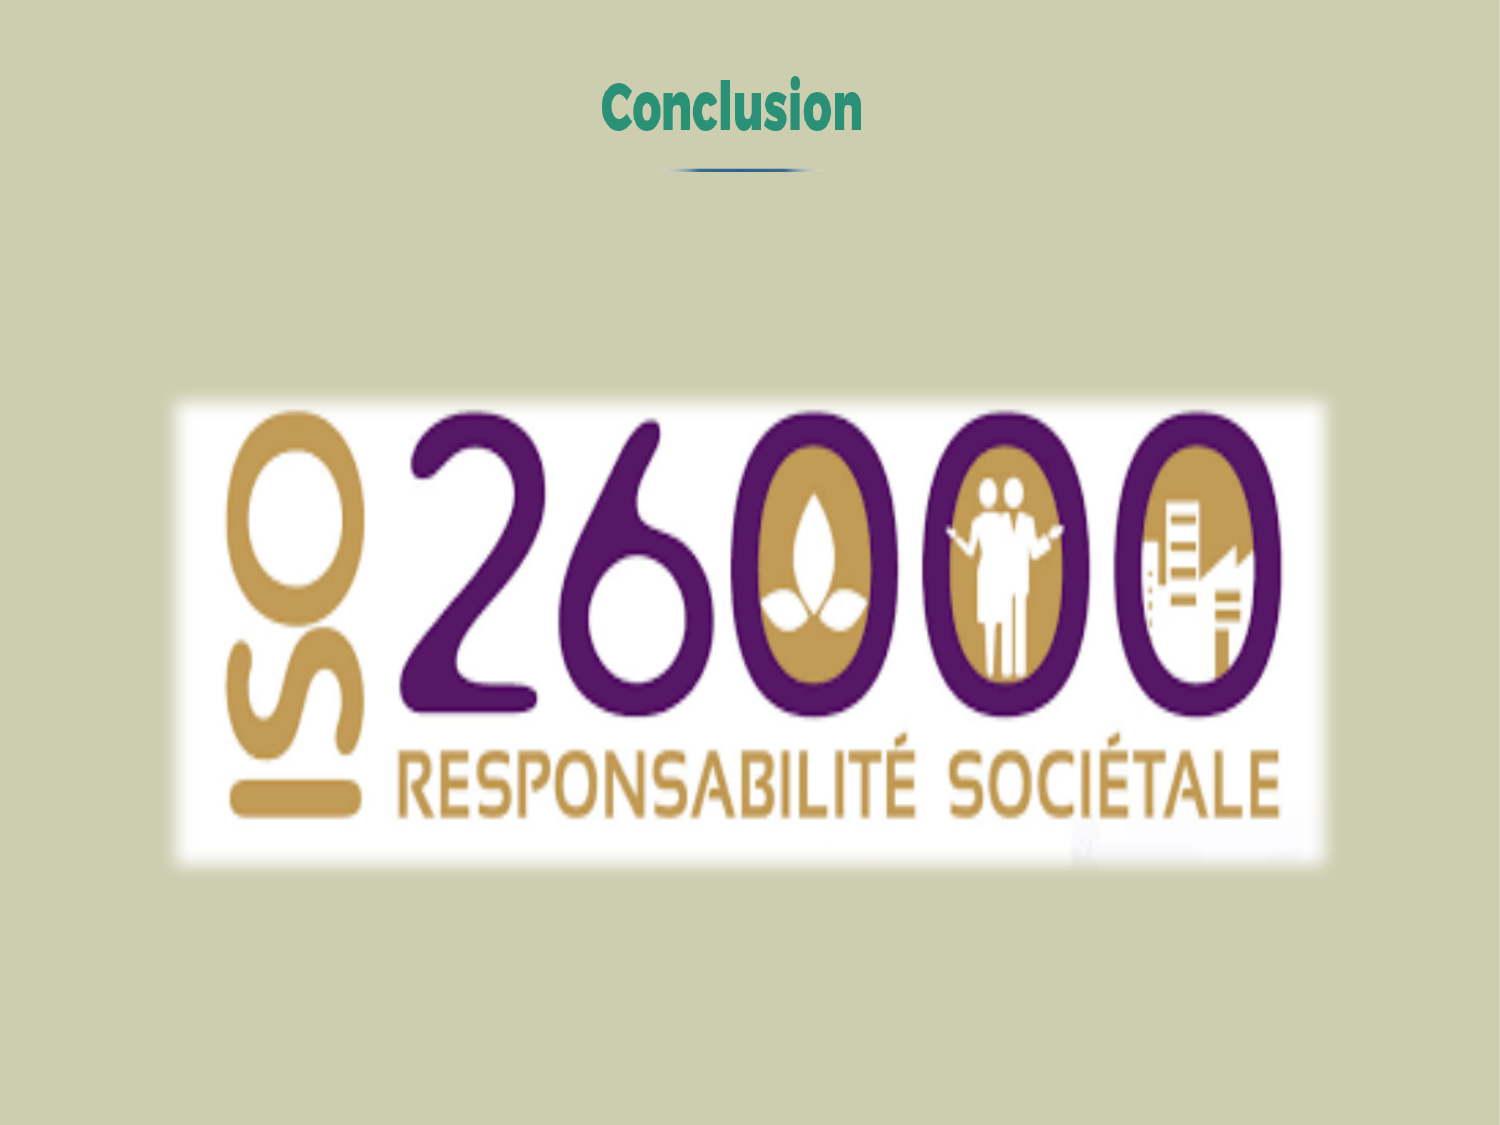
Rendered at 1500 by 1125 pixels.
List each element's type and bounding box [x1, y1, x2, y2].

list [158, 385, 1341, 882]
picture [0, 0, 1500, 1125]
